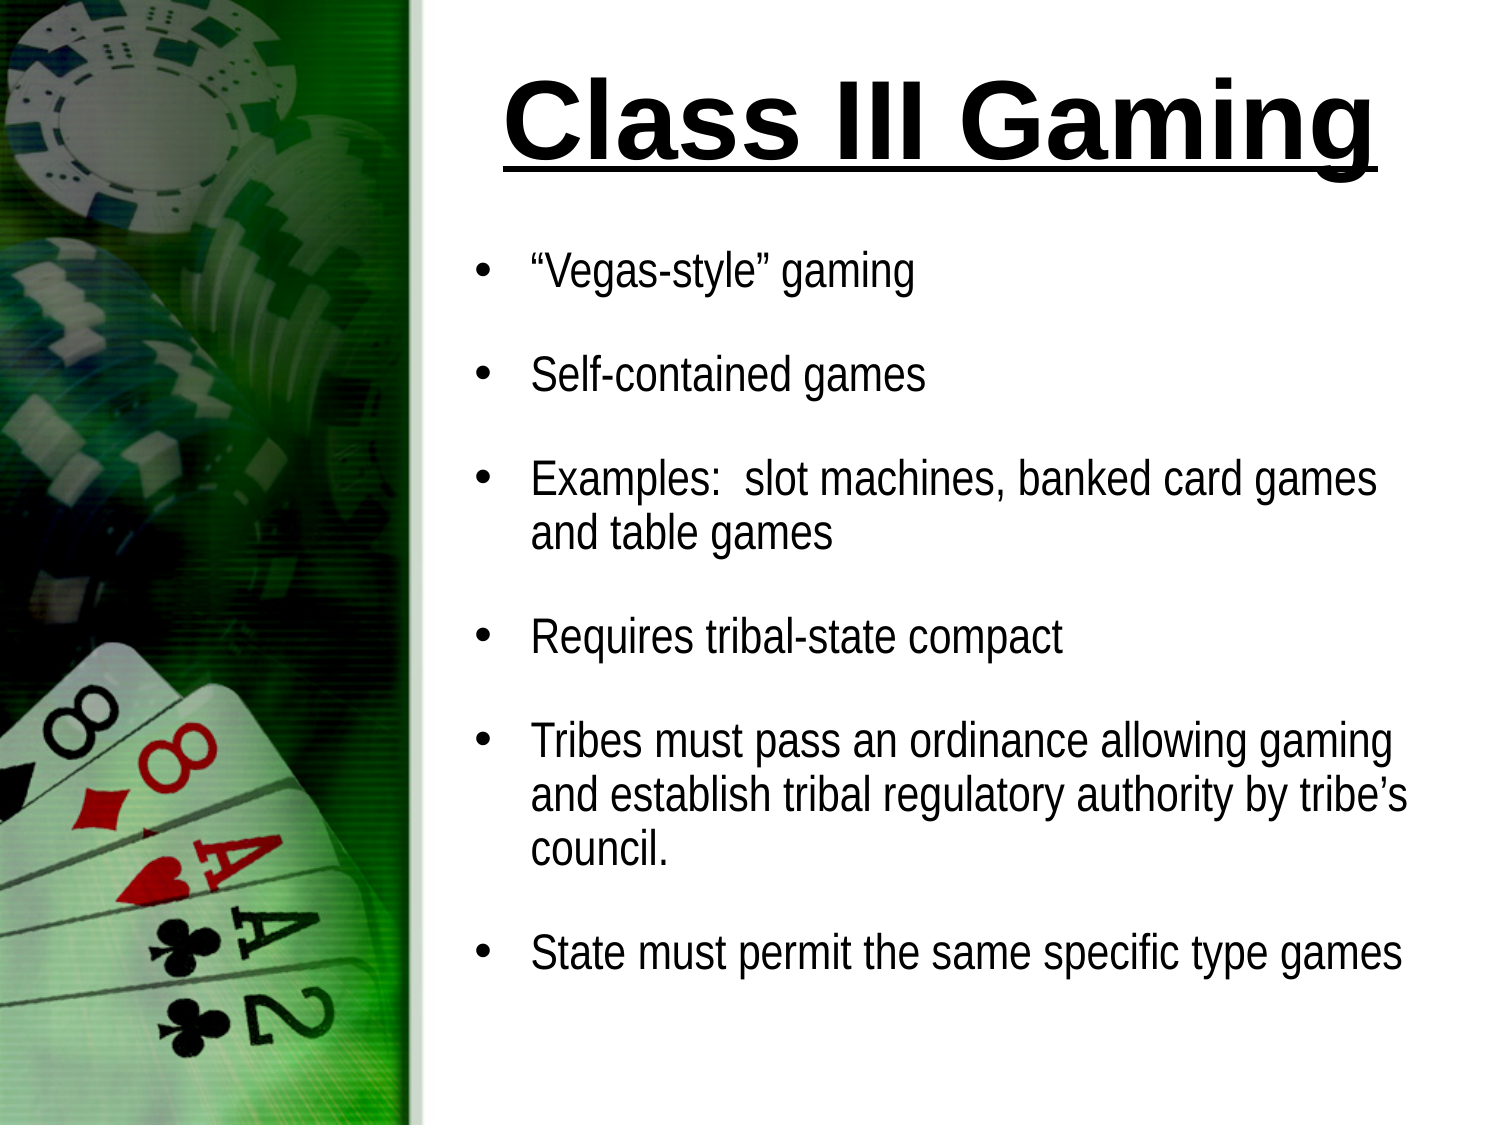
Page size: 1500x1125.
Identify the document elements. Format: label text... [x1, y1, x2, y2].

text_box “Vegas-style” gaming Self-contained games Examples: slot machines, banked card games and table games Requires tribal-state compact Tribes must pass an ordinance allowing gaming and establish tribal regulatory authority by tribe’s council. State must permit the same specific type games [459, 237, 1463, 1063]
picture [0, 0, 1500, 1125]
text_box Class III Gaming [384, 39, 1497, 264]
